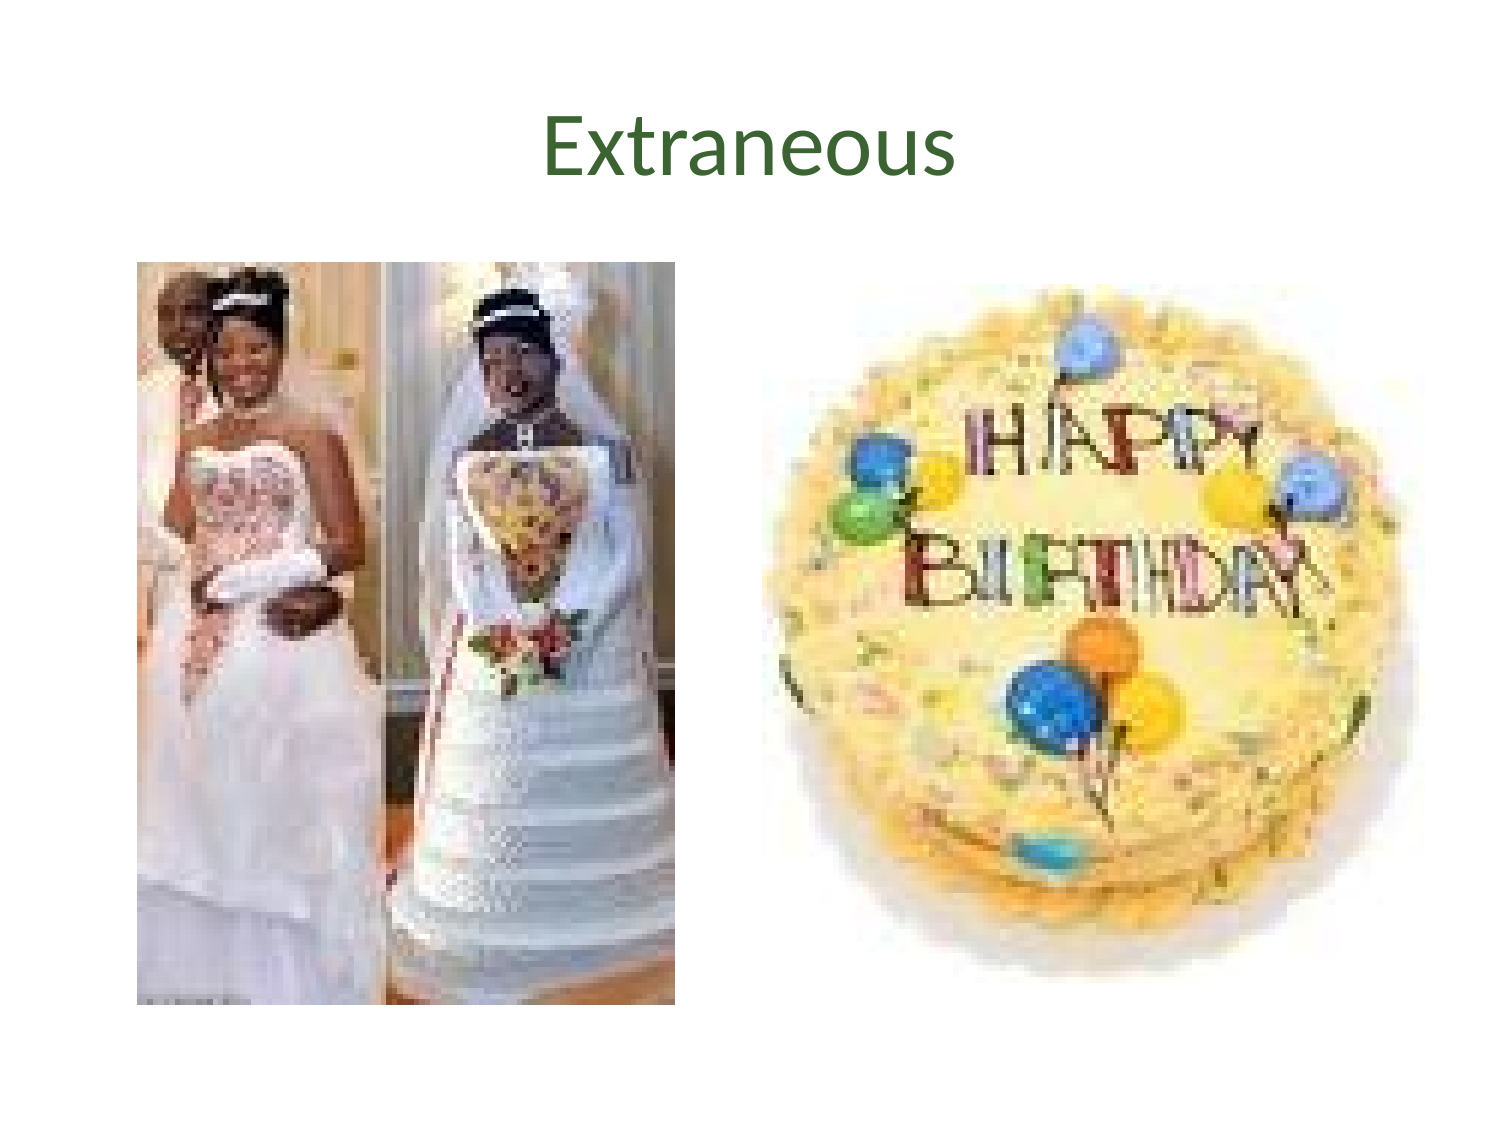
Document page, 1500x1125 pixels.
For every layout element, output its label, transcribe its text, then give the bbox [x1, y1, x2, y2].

title Extraneous [75, 45, 1425, 233]
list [762, 262, 1426, 1006]
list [74, 262, 738, 1006]
